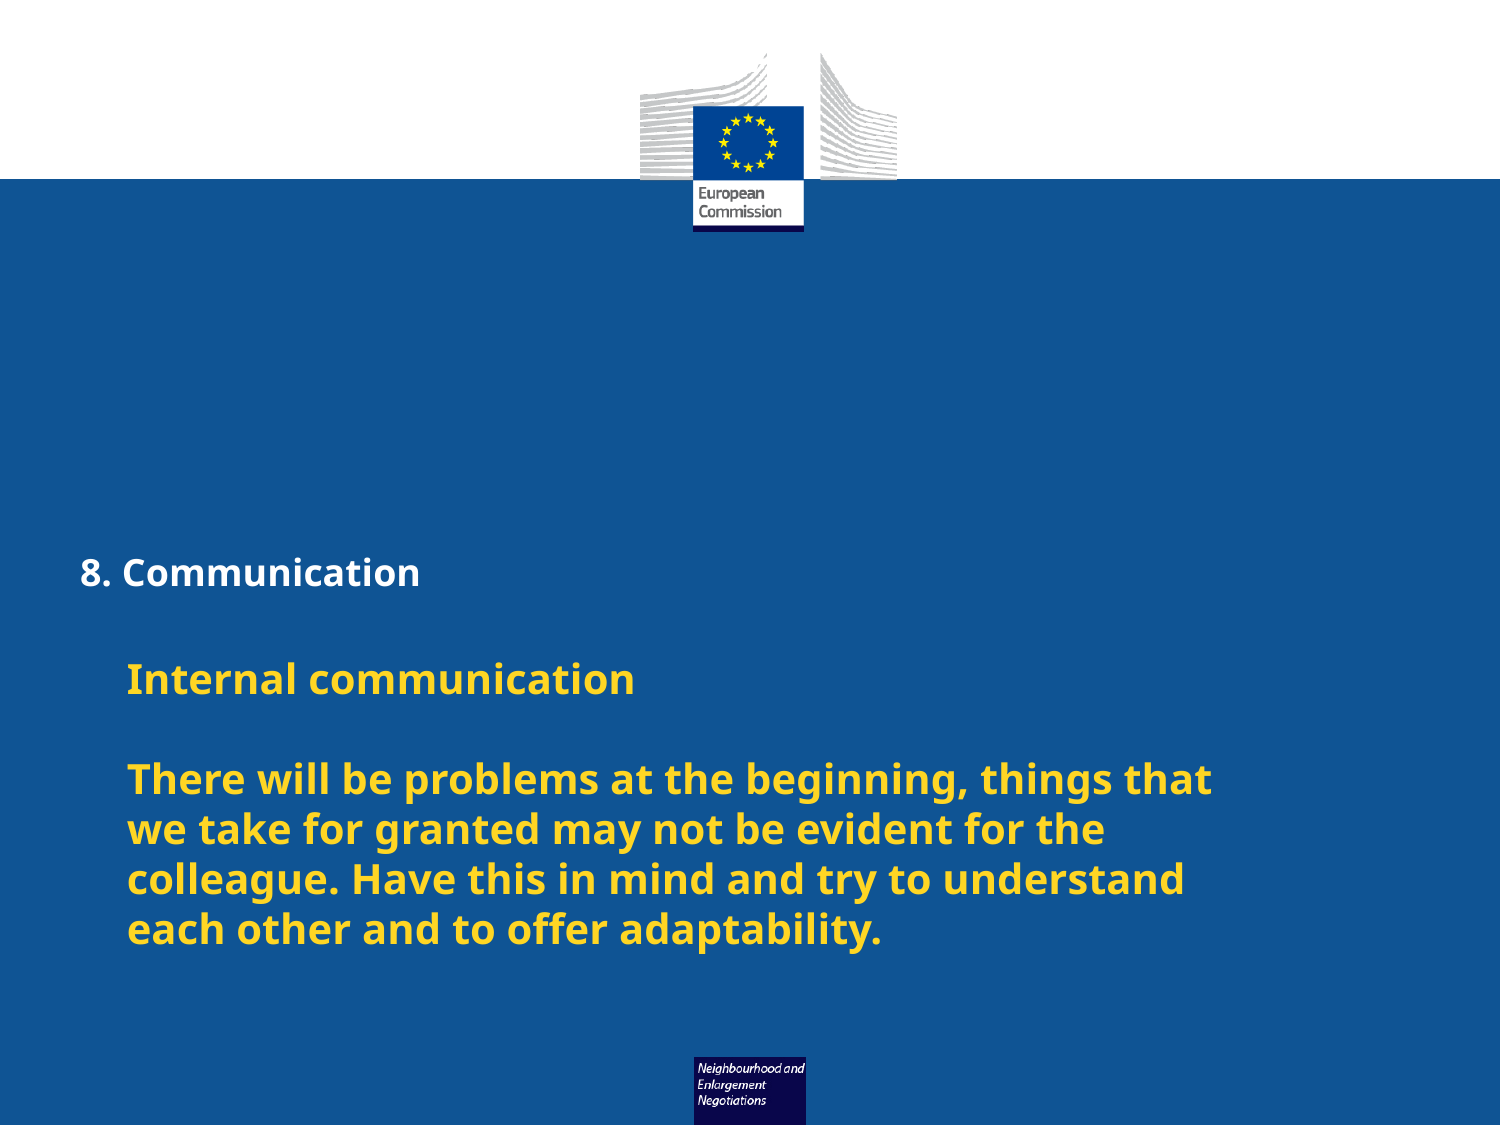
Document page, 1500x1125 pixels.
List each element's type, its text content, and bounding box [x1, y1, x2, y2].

text_box Internal communication There will be problems at the beginning, things that we take for granted may not be evident for the colleague. Have this in mind and try to understand each other and to offer adaptability. [112, 645, 1282, 1011]
title Practical advice provided to RTAs [23, 6, 1459, 103]
picture [694, 1083, 806, 1125]
list 8. Communication [64, 278, 1412, 1083]
picture [598, 103, 897, 278]
